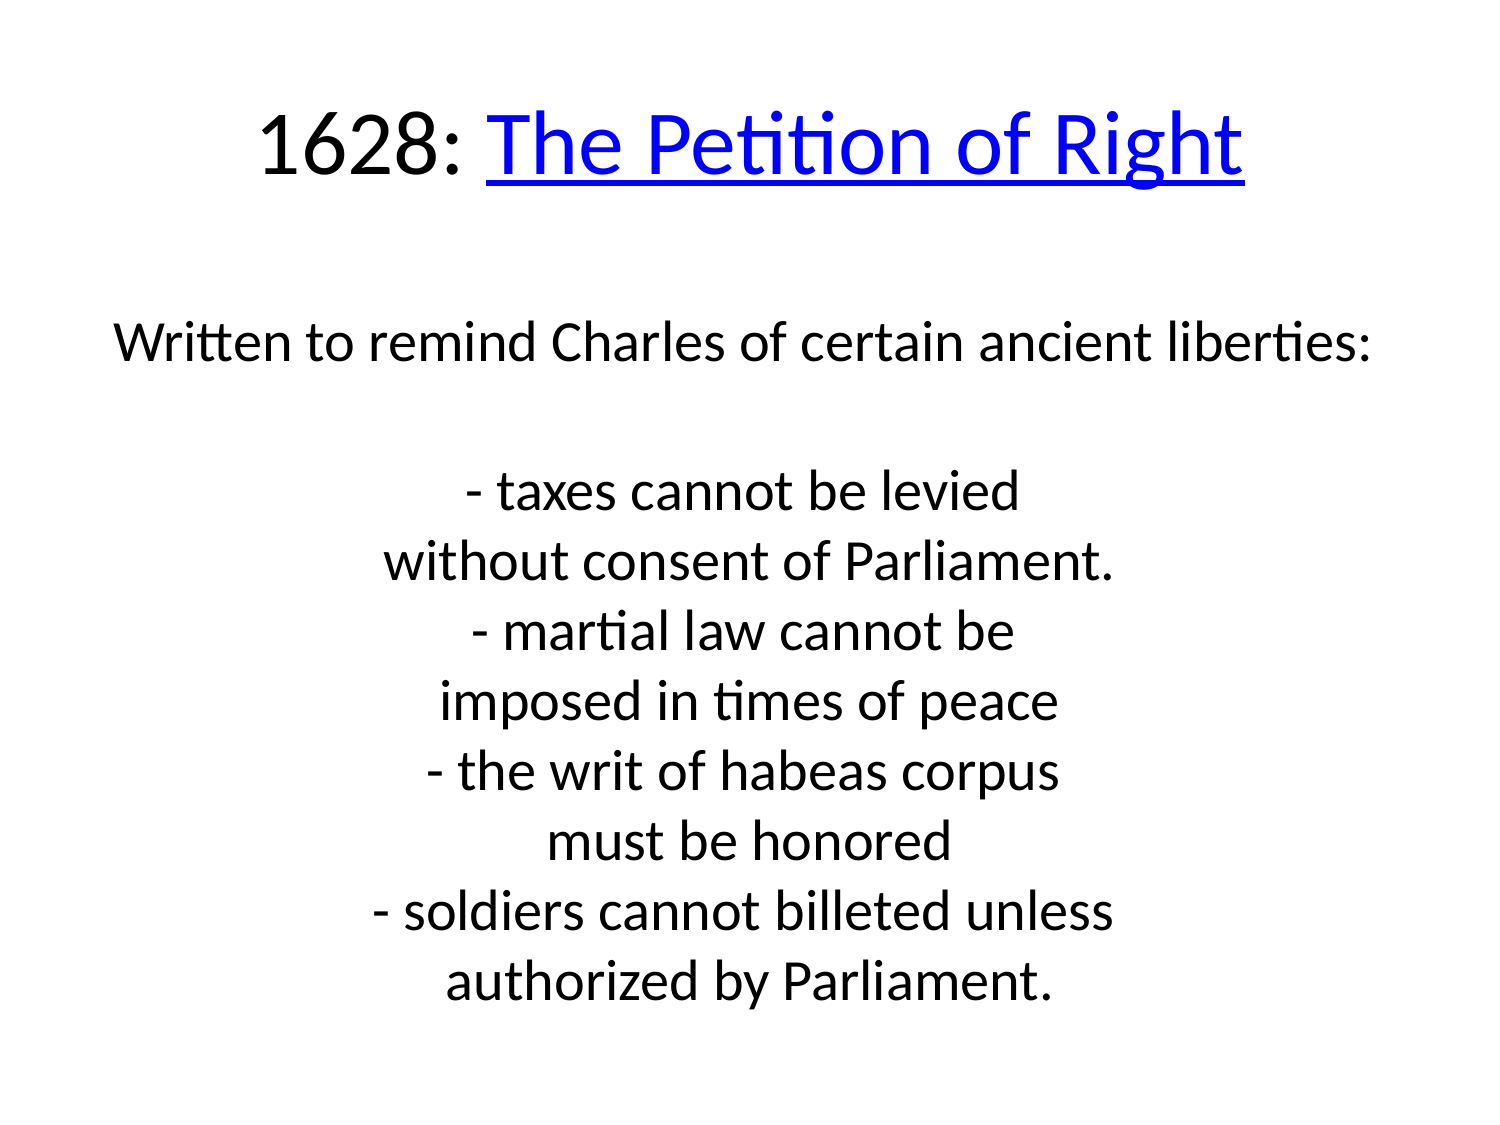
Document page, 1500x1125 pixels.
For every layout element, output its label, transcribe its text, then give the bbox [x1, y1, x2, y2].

title 1628: The Petition of Right Written to remind Charles of certain ancient liberties: - taxes cannot be levied without consent of Parliament. - martial law cannot be imposed in times of peace - the writ of habeas corpus must be honored - soldiers cannot billeted unless authorized by Parliament. [74, 44, 1426, 1051]
